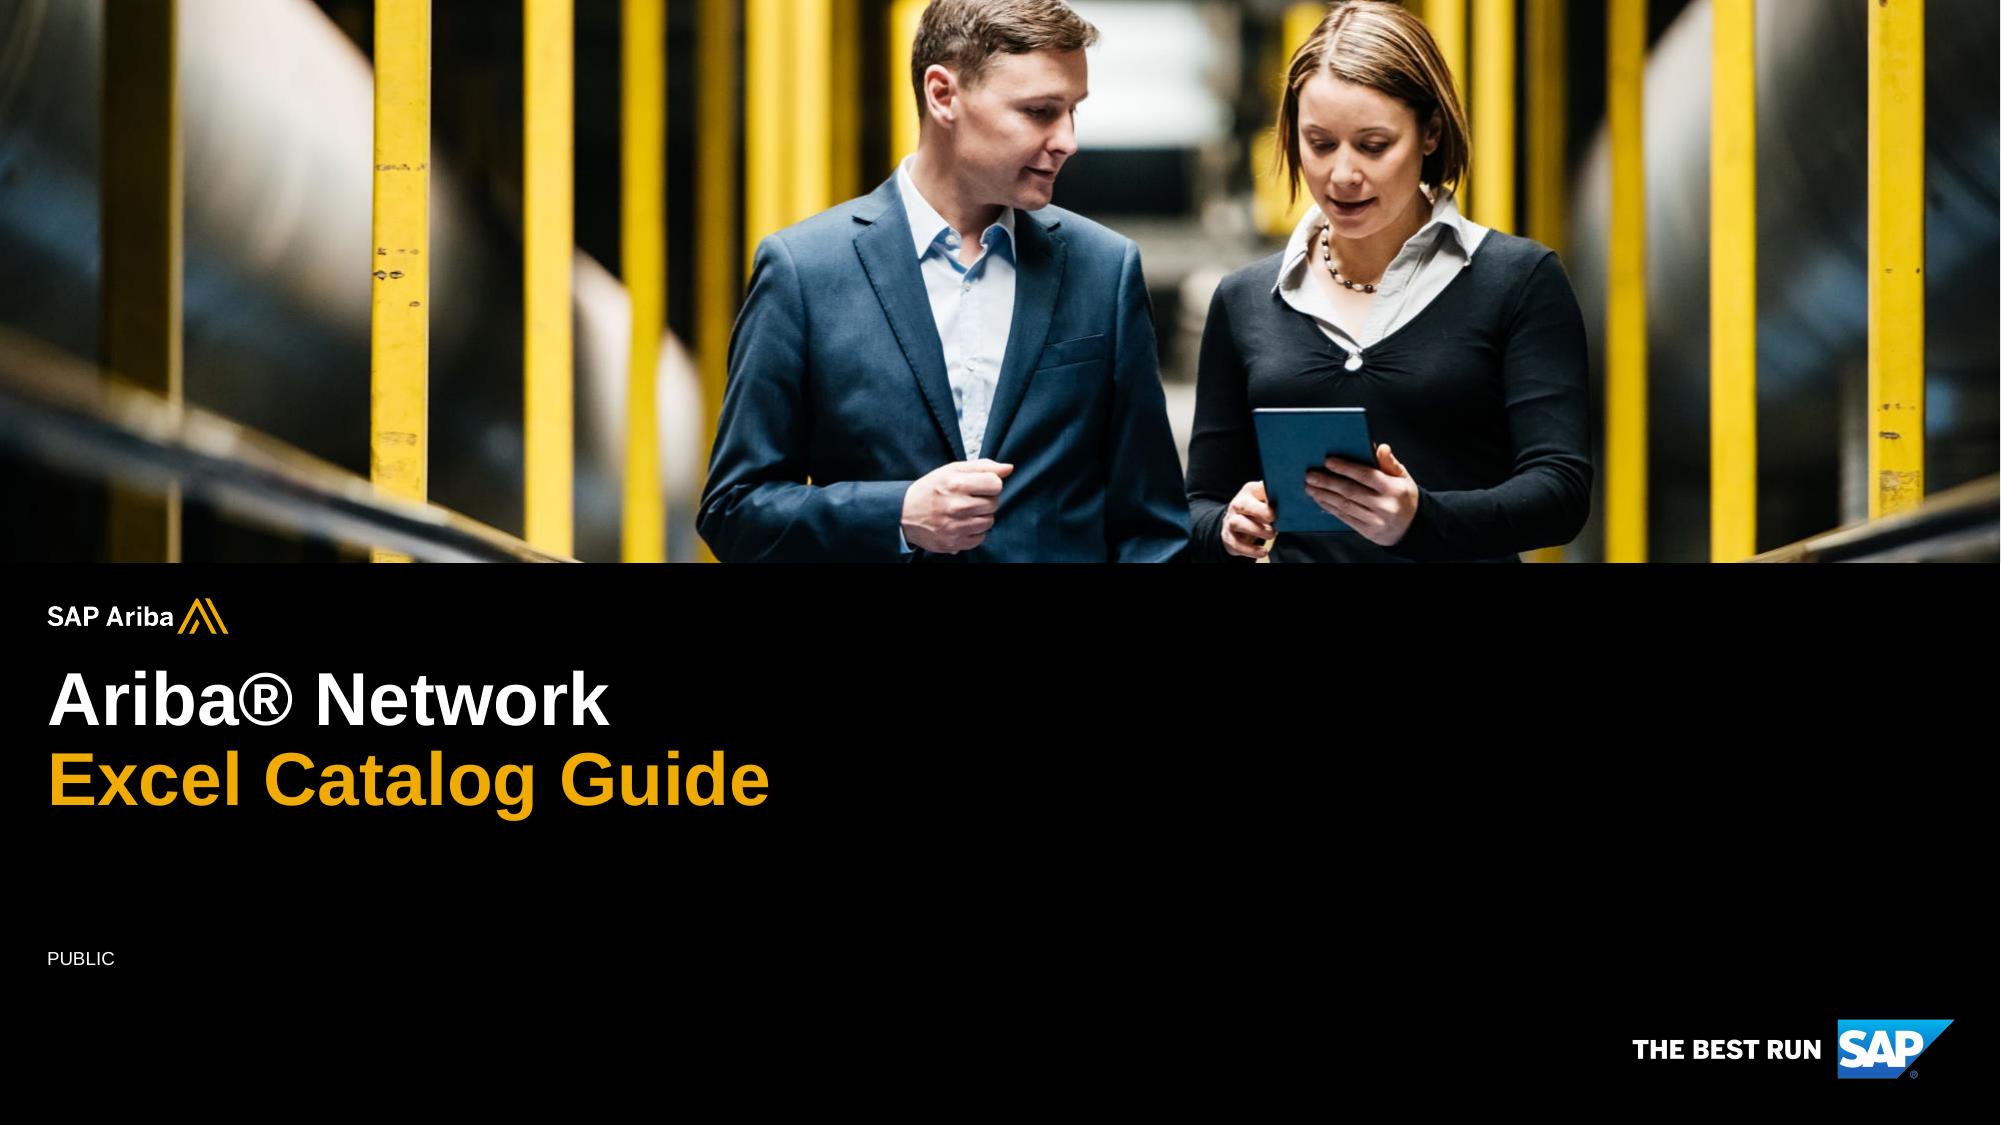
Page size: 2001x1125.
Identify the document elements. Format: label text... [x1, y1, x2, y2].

title Ariba® Network Excel Catalog Guide [47, 660, 1955, 824]
picture [47, 598, 229, 634]
picture [1632, 1019, 1955, 1079]
picture [0, 0, 2001, 563]
